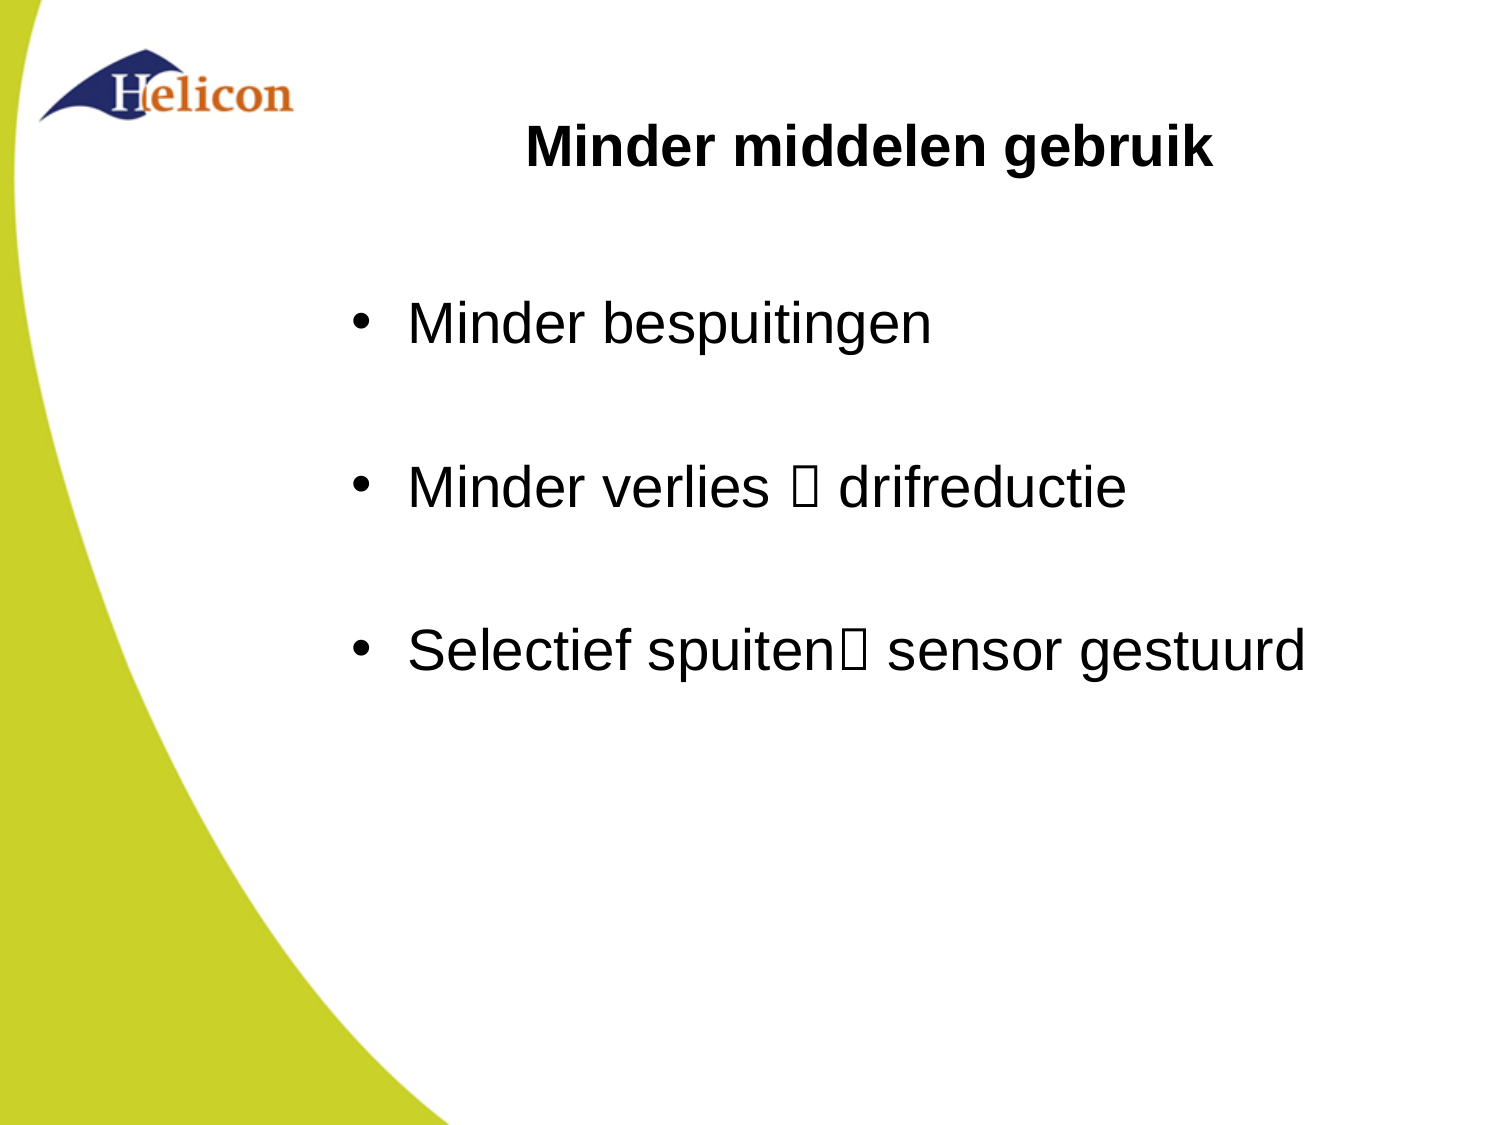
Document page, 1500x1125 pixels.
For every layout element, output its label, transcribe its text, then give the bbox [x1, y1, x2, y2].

picture [0, 0, 1500, 1125]
list Minder bespuitingen Minder verlies  drifreductie Selectief spuiten sensor gestuurd [336, 196, 1425, 1005]
title Minder middelen gebruik [324, 54, 1415, 161]
